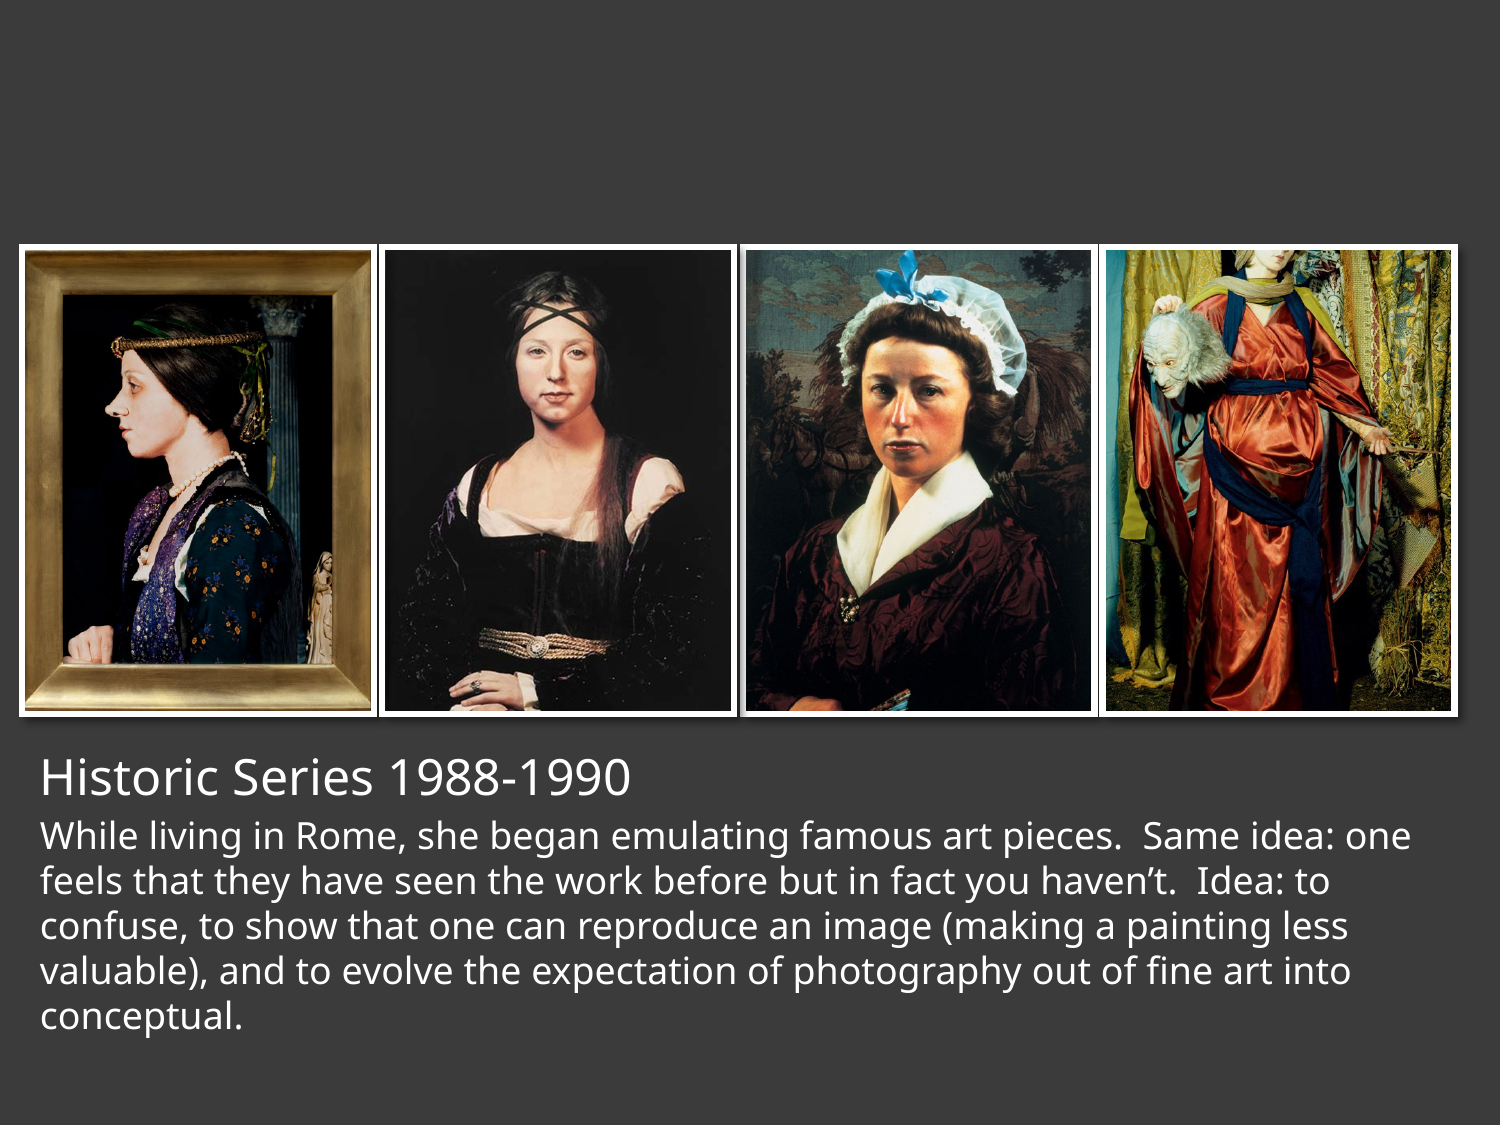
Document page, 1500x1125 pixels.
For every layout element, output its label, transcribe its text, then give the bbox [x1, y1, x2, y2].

picture [24, 249, 371, 712]
picture [385, 249, 732, 712]
picture [745, 249, 1092, 712]
list Historic Series 1988-1990 While living in Rome, she began emulating famous art pieces. Same idea: one feels that they have seen the work before but in fact you haven’t. Idea: to confuse, to show that one can reproduce an image (making a painting less valuable), and to evolve the expectation of photography out of fine art into conceptual. [24, 737, 1463, 1051]
picture [1105, 249, 1452, 712]
